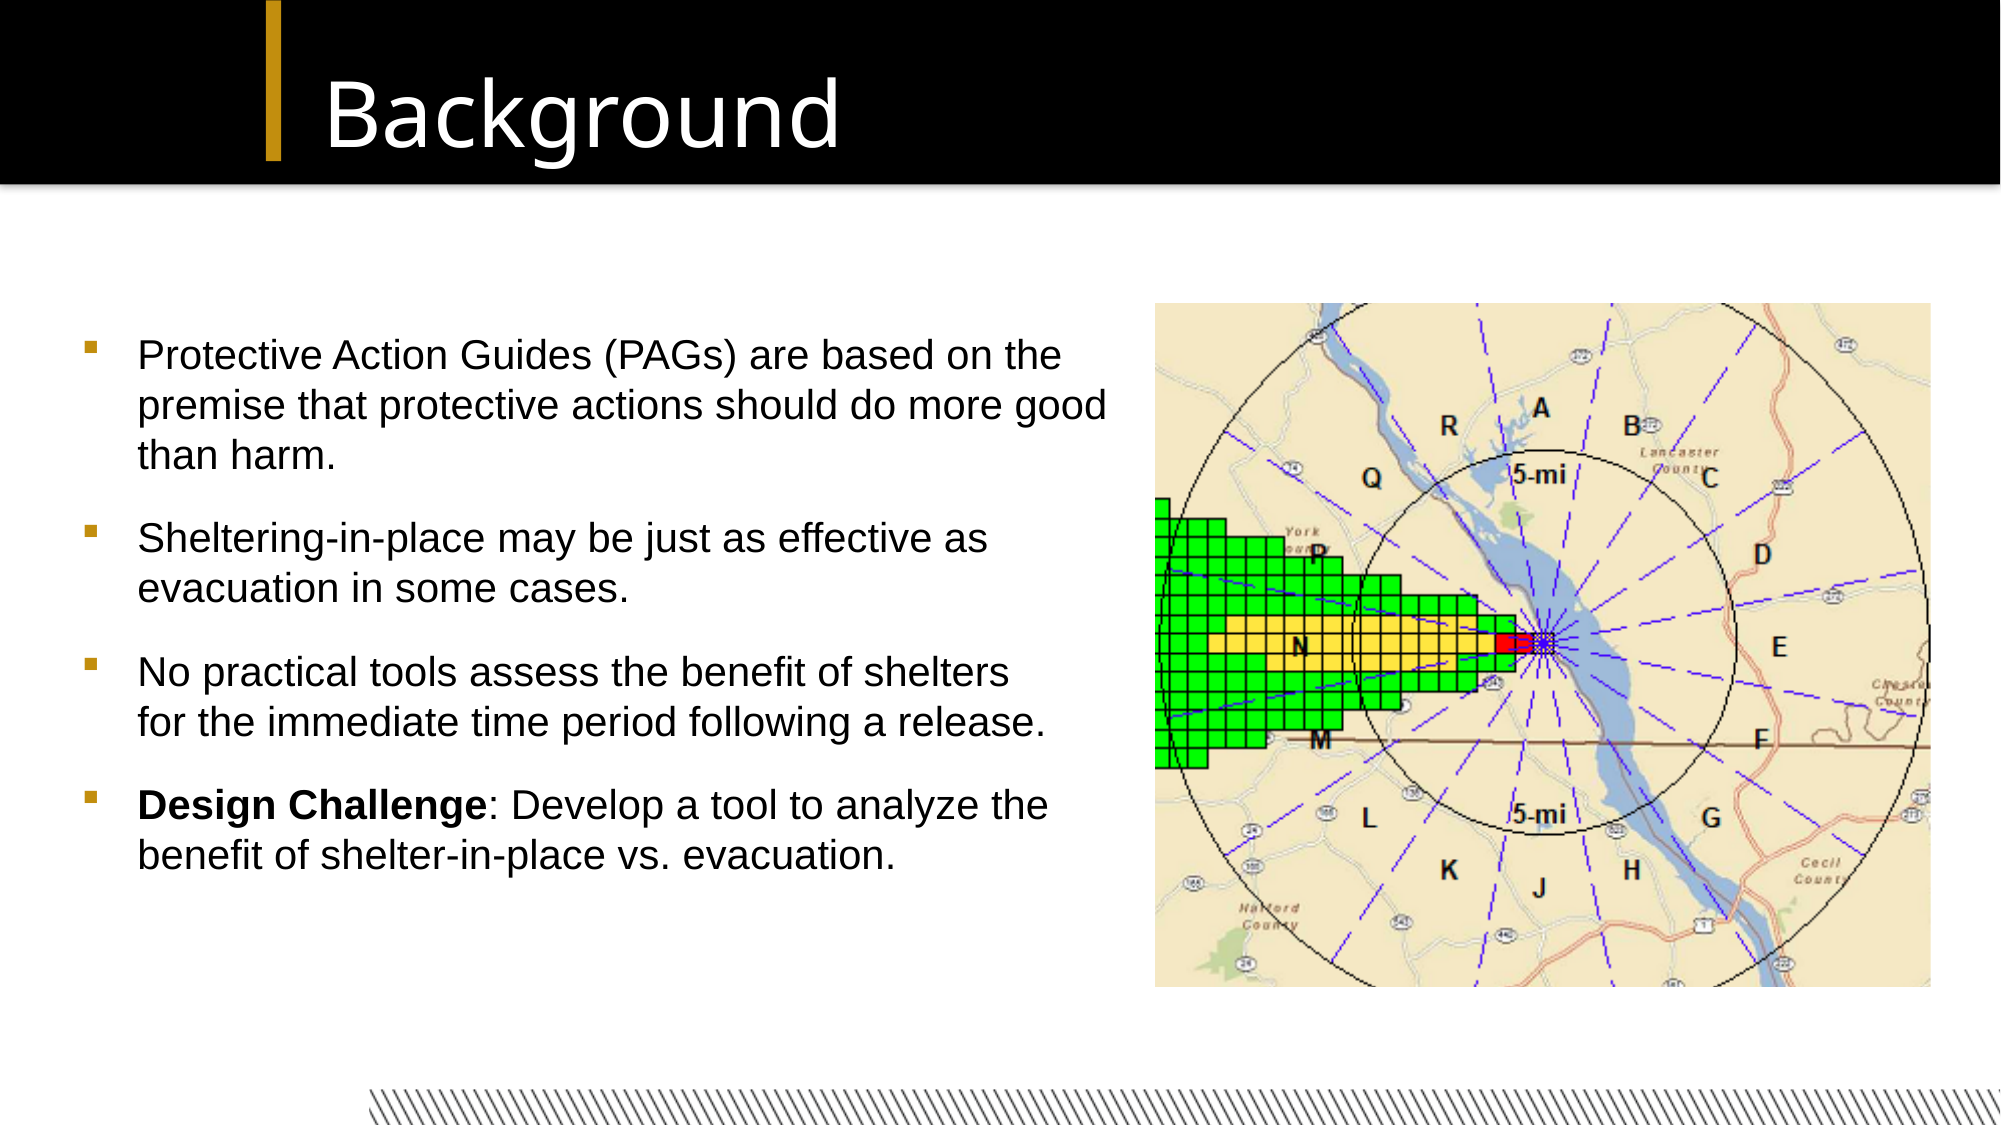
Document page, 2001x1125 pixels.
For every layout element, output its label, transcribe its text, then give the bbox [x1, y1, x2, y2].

text_box Protective Action Guides (PAGs) are based on the premise that protective actions should do more good than harm. Sheltering-in-place may be just as effective as evacuation in some cases. No practical tools assess the benefit of shelters for the immediate time period following a release. Design Challenge: Develop a tool to analyze the benefit of shelter-in-place vs. evacuation. [81, 327, 1140, 962]
picture [1154, 303, 1931, 987]
text_box Background [322, 56, 1717, 142]
